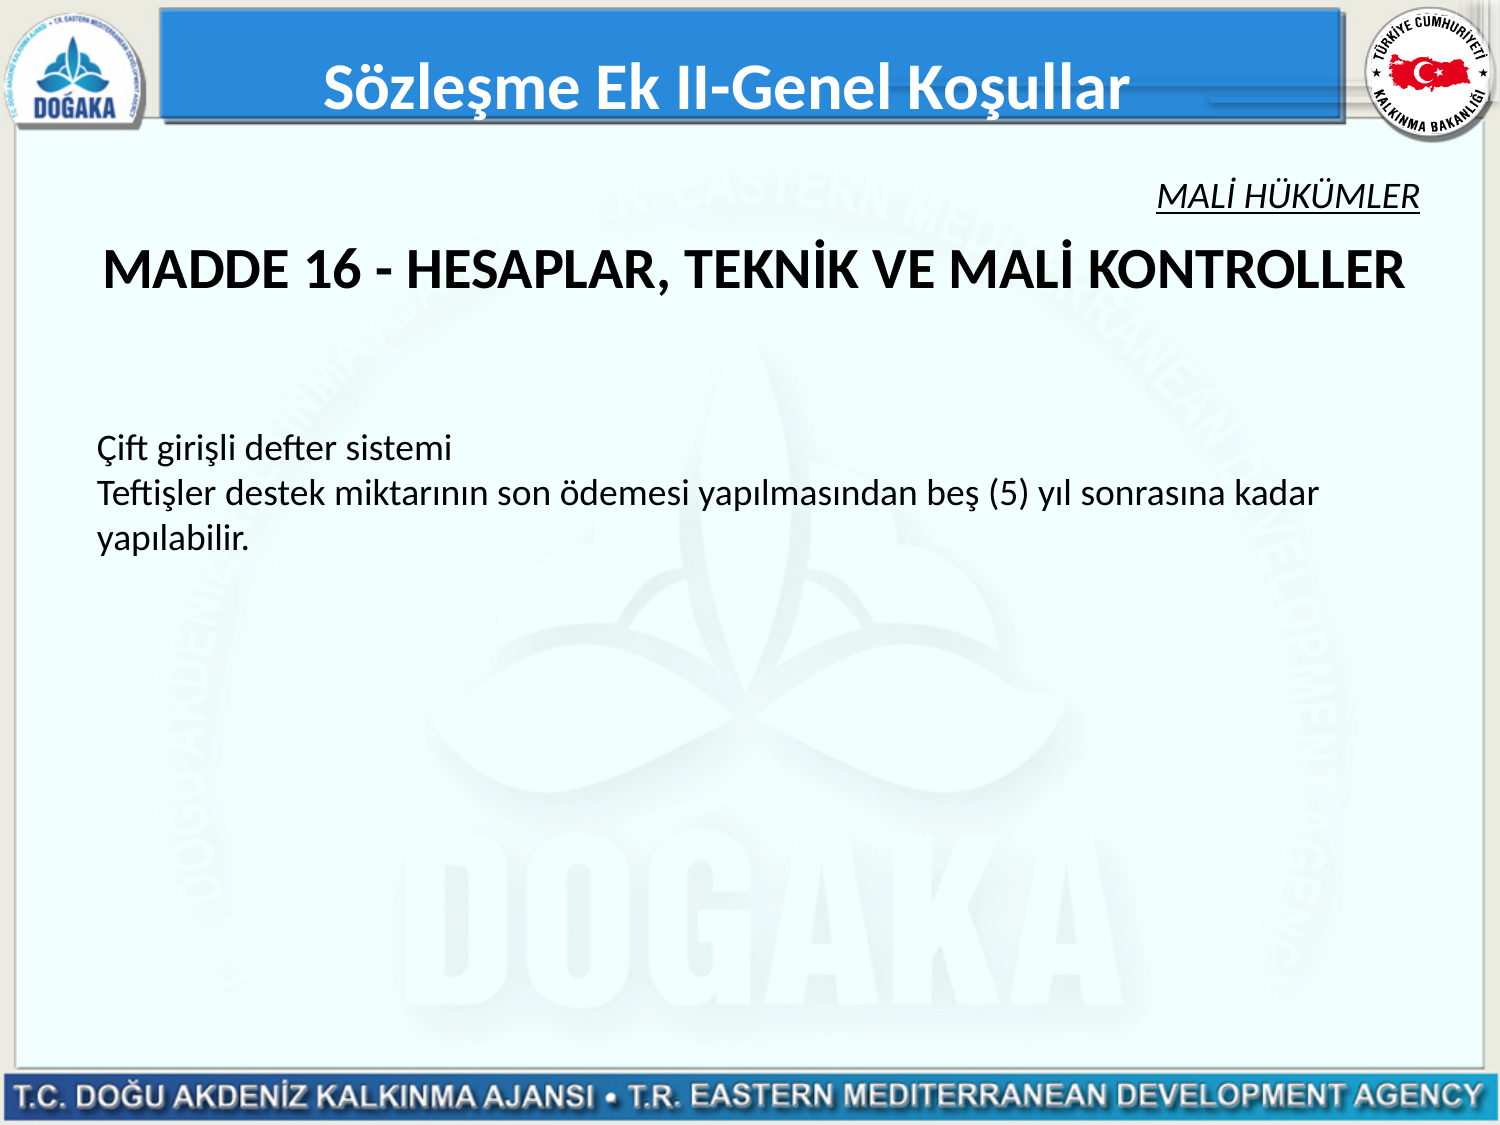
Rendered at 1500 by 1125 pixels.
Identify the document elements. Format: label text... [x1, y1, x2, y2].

list Çift girişli defter sistemi Teftişler destek miktarının son ödemesi yapılmasından beş (5) yıl sonrasına kadar yapılabilir. [82, 415, 1461, 914]
text_box MALİ HÜKÜMLER [1141, 163, 1436, 224]
title MADDE 16 - HESAPLAR, TEKNİK VE MALİ KONTROLLER [79, 222, 1430, 398]
text_box Sözleşme Ek II-Genel Koşullar [308, 35, 1147, 130]
picture [0, 0, 1500, 1125]
